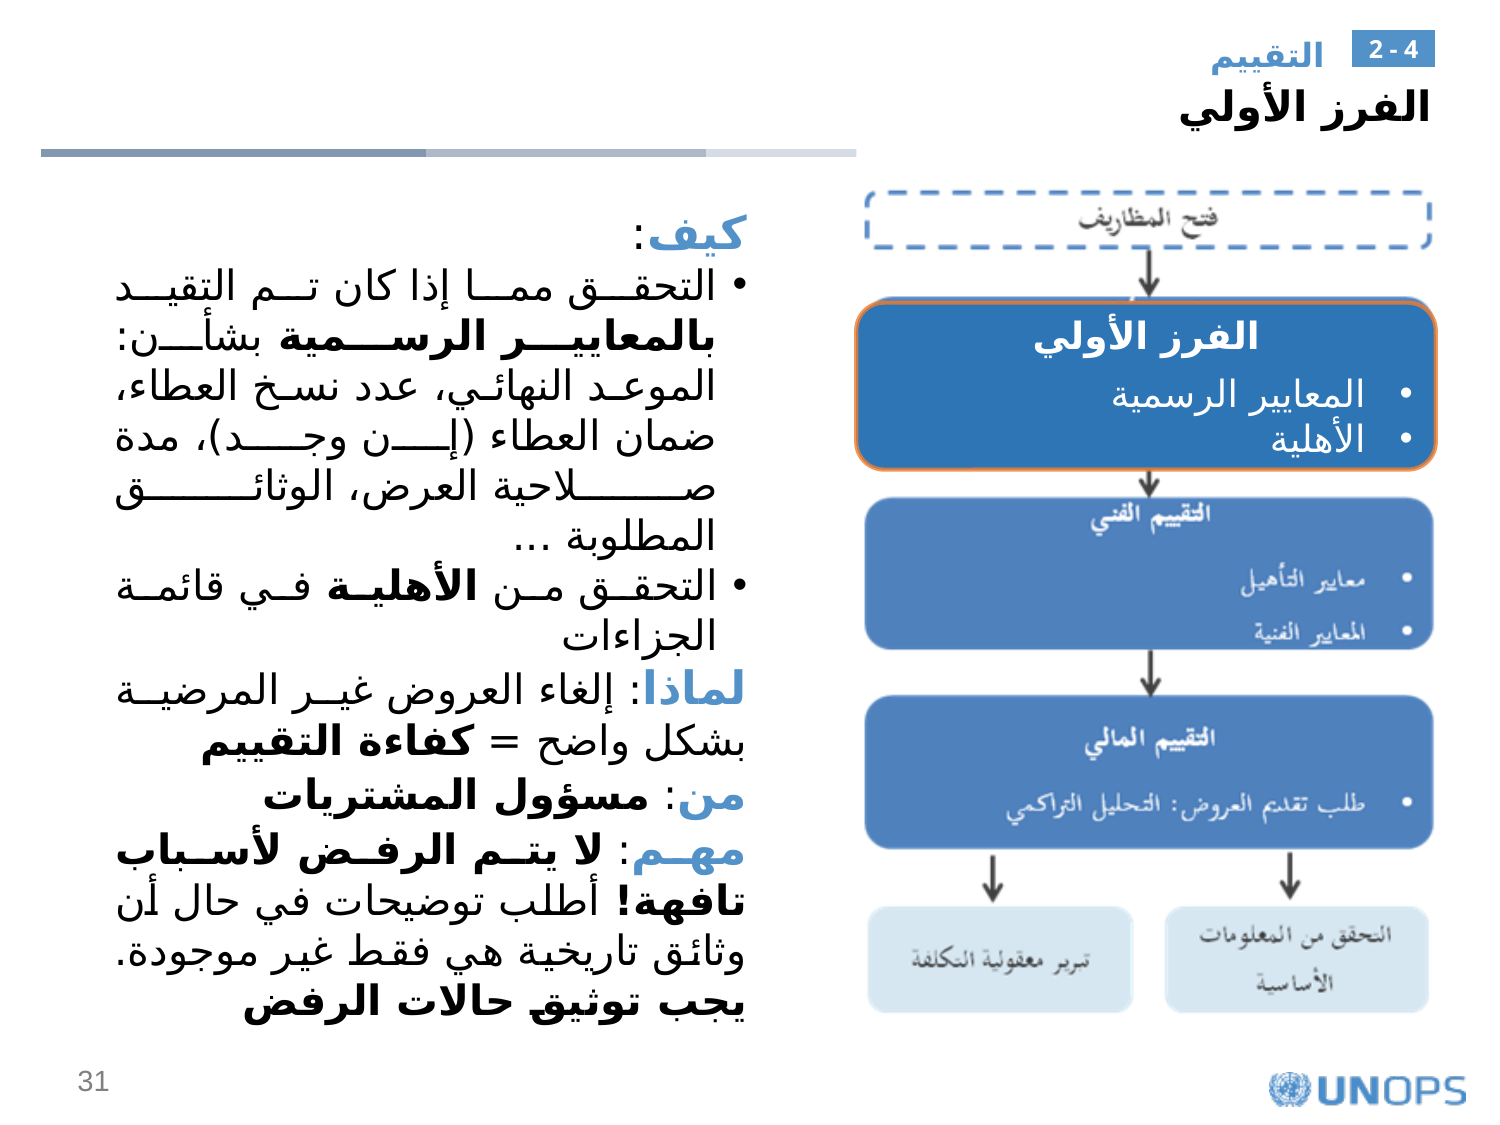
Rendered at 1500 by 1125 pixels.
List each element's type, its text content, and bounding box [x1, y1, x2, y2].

subtitle الفرز الأولي [64, 78, 1447, 138]
picture [1269, 1072, 1466, 1107]
text_box كيف: التحقق مما إذا كان تم التقيد بالمعايير الرسمية بشأن: الموعد النهائي، عدد نسخ العطاء، ضمان العطاء (إن وجد)، مدة صلاحية العرض، الوثائق المطلوبة ... التحقق من الأهلية في قائمة الجزاءات لماذا: إلغاء العروض غير المرضية بشكل واضح = كفاءة التقييم من: مسؤول المشتريات مهم: لا يتم الرفض لأسباب تافهة! أطلب توضيحات في حال أن وثائق تاريخية هي فقط غير موجودة. يجب توثيق حالات الرفض [100, 196, 762, 1032]
text_box 2 - 4 [1352, 30, 1435, 67]
picture [856, 148, 1447, 1024]
text_box التقييم [537, 30, 1340, 79]
